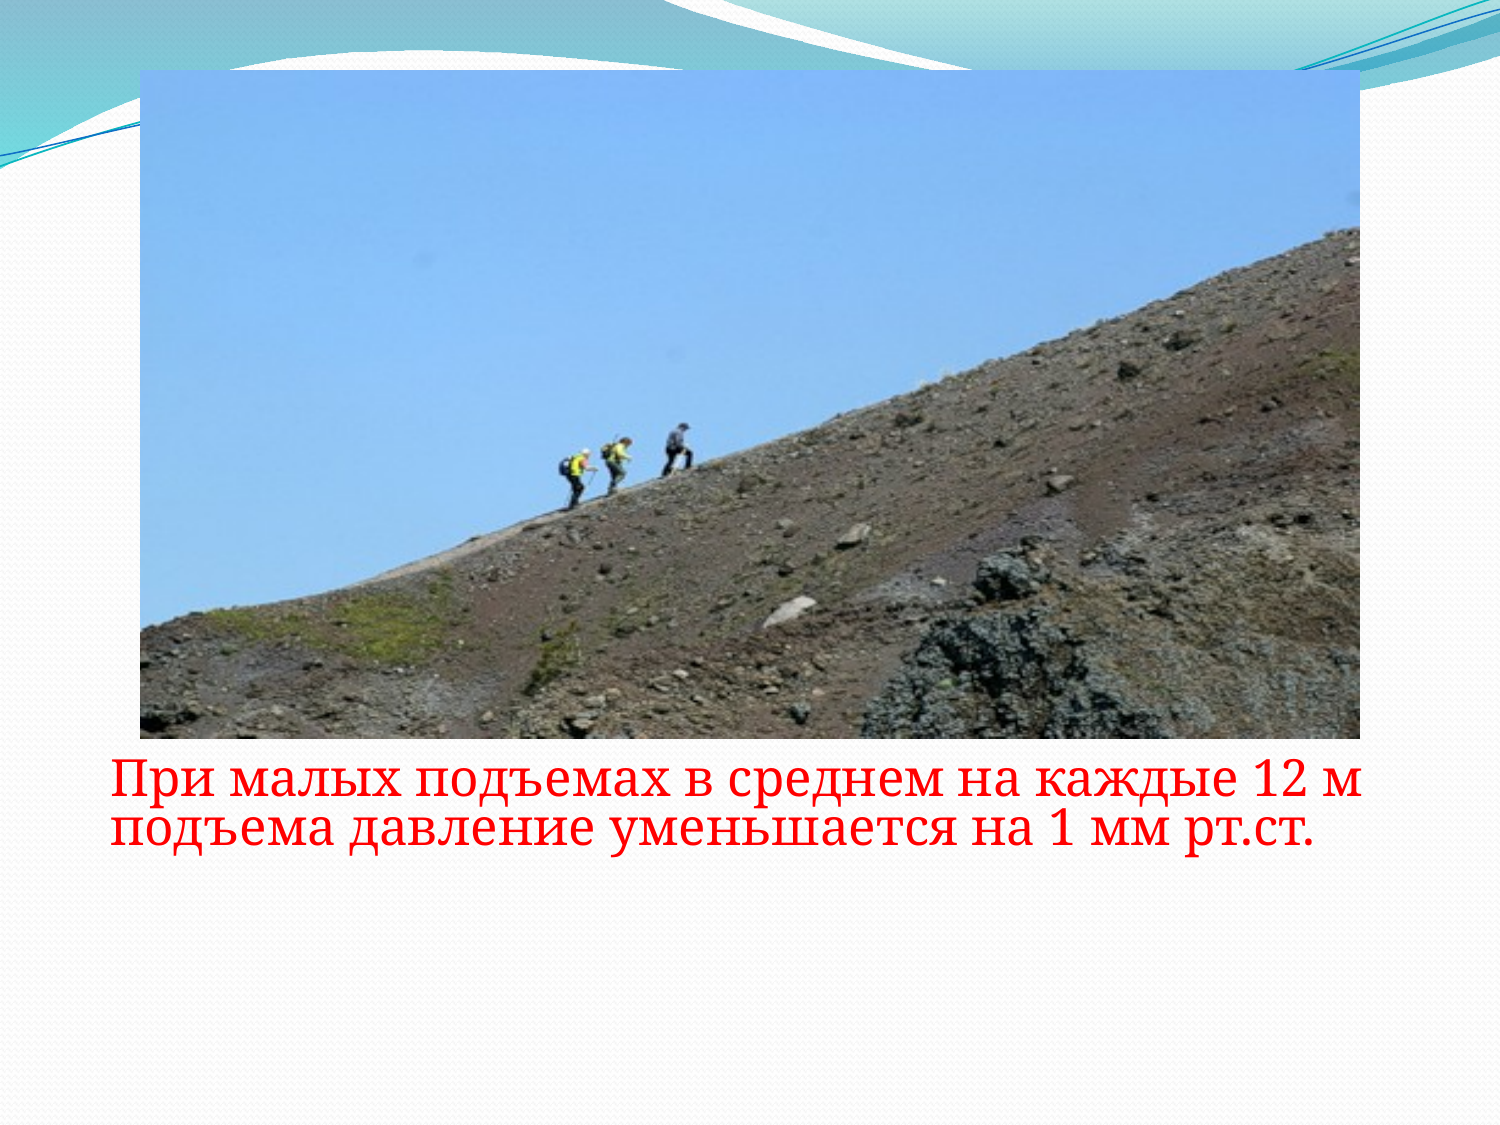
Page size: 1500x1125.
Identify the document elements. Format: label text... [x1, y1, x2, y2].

list При малых подъемах в среднем на каждые 12 м подъема давление уменьшается на 1 мм рт.ст. [70, 726, 1421, 881]
picture [140, 69, 1360, 739]
